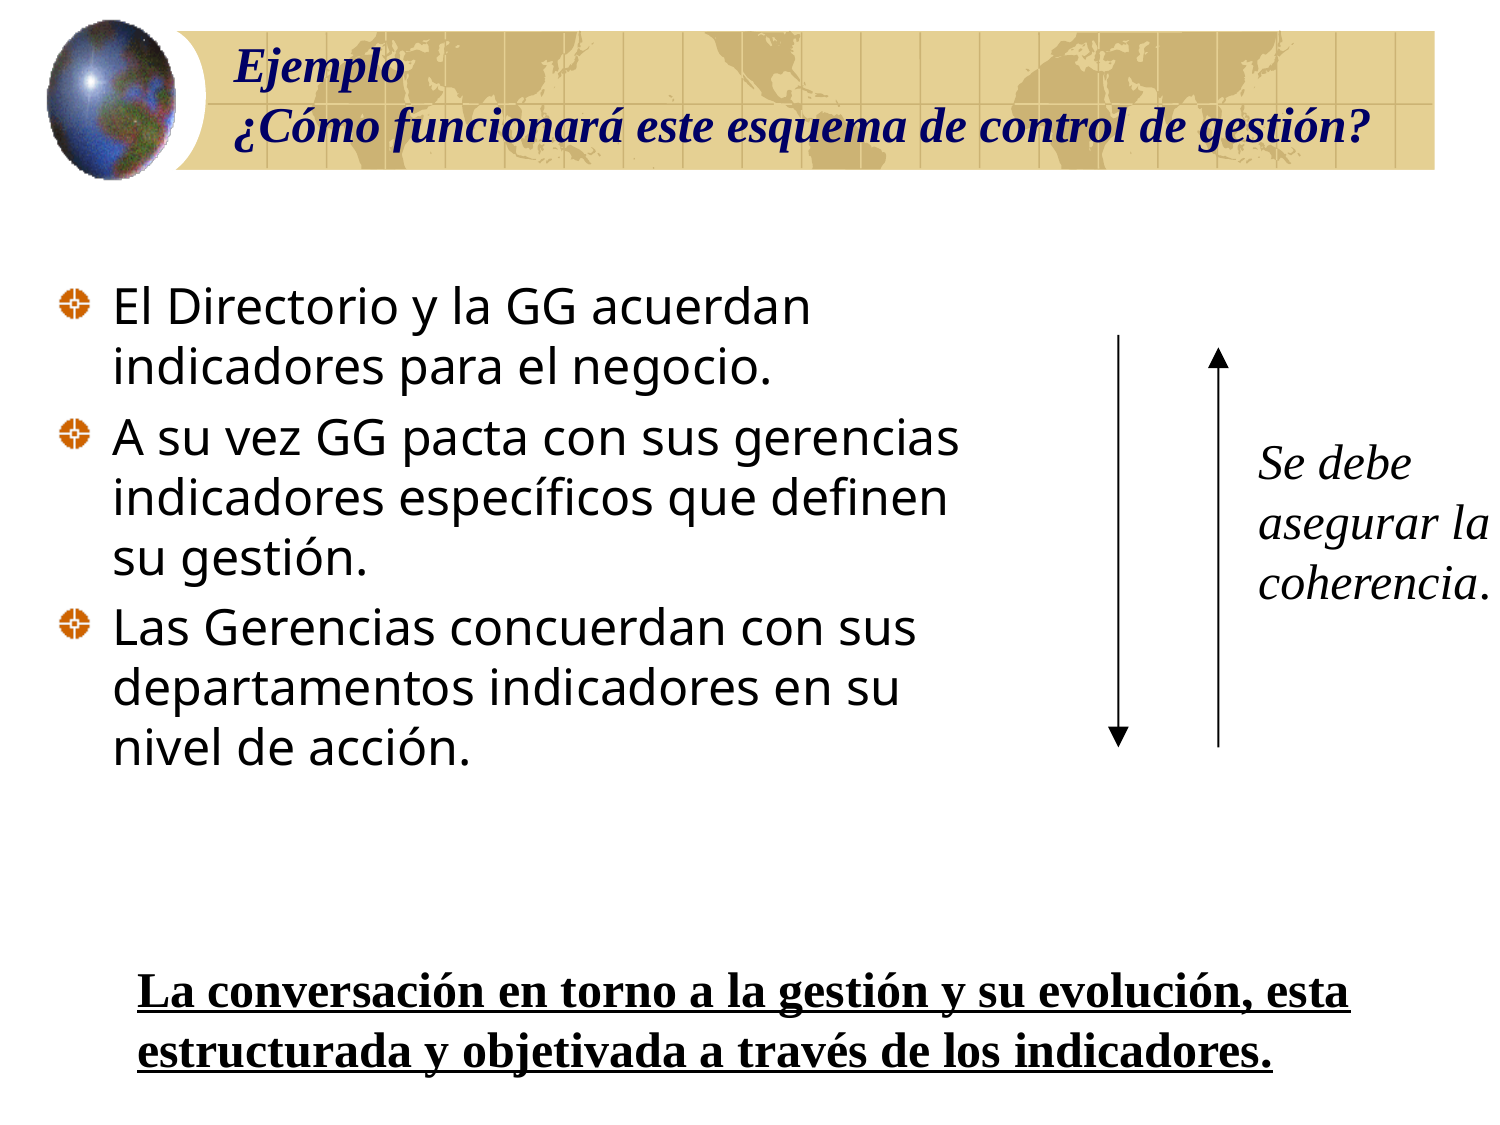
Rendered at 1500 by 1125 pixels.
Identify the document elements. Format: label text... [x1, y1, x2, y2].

text_box [1108, 334, 1129, 748]
text_box Se debe asegurar la coherencia. [1243, 422, 1500, 618]
picture [56, 607, 92, 643]
text_box [1208, 347, 1229, 748]
picture [56, 417, 92, 453]
picture [56, 287, 92, 323]
list El Directorio y la GG acuerdan indicadores para el negocio. A su vez GG pacta con sus gerencias indicadores específicos que definen su gestión. Las Gerencias concuerdan con sus departamentos indicadores en su nivel de acción. [41, 267, 1017, 1018]
text_box La conversación en torno a la gestión y su evolución, esta estructurada y objetivada a través de los indicadores. [122, 949, 1413, 1085]
title Ejemplo ¿Cómo funcionará este esquema de control de gestión? [218, 54, 1500, 130]
picture [42, 14, 190, 185]
